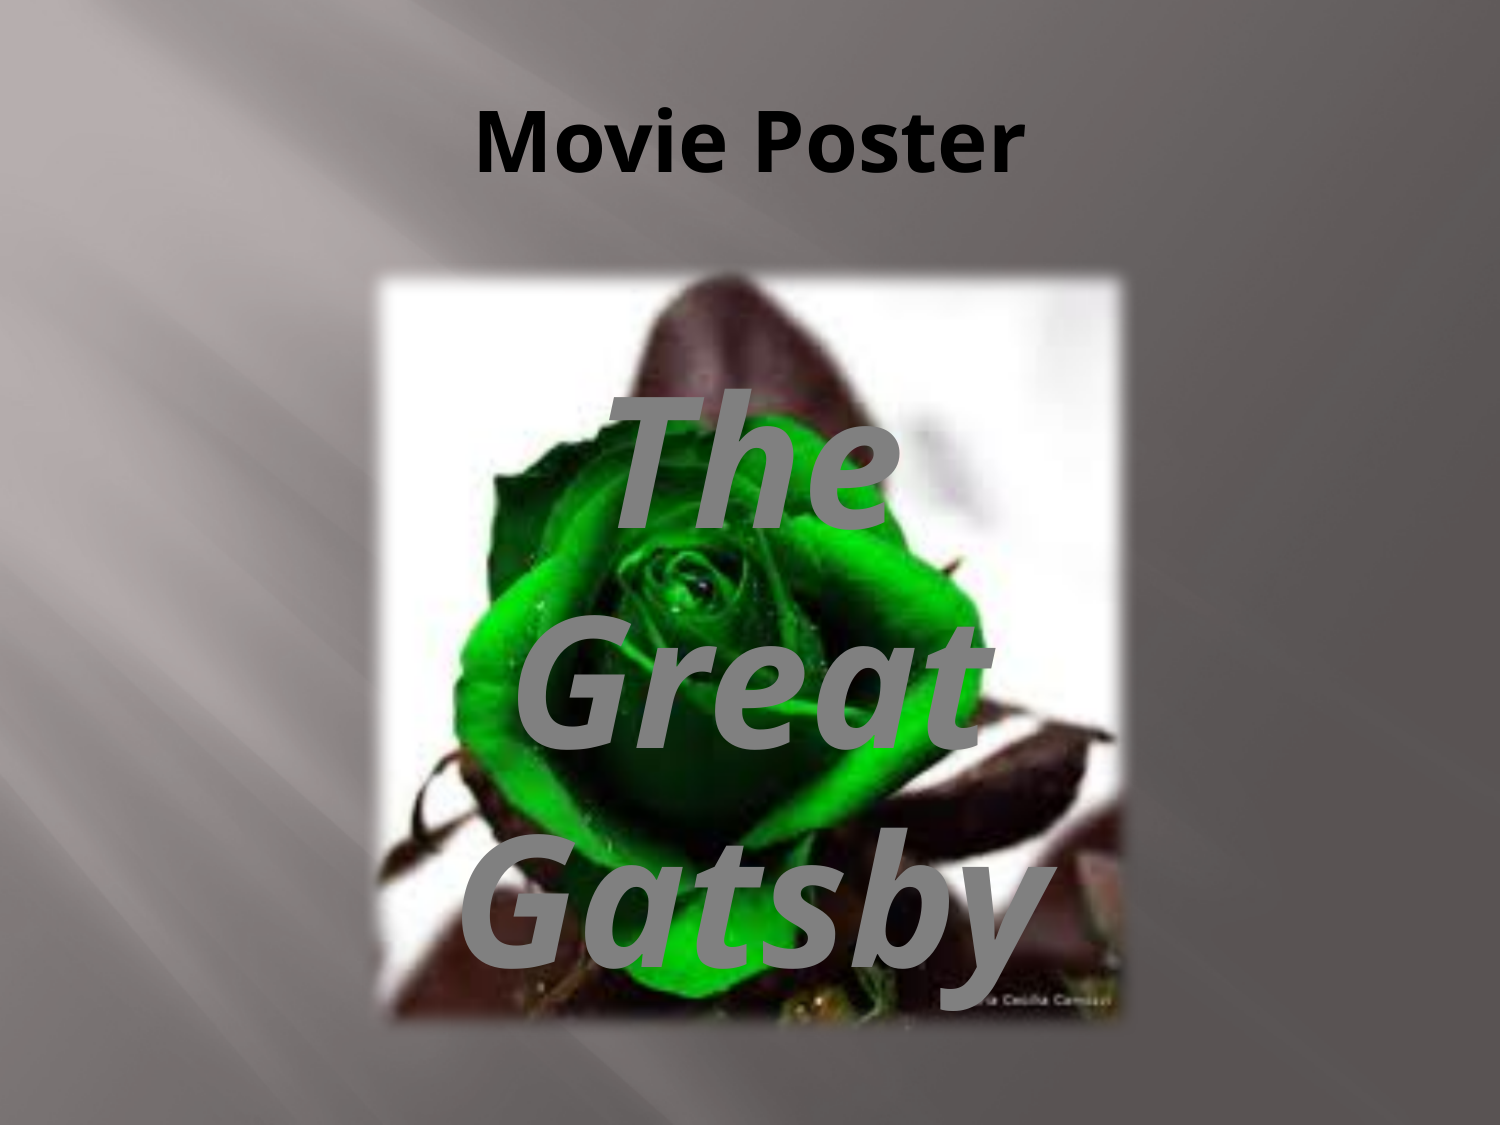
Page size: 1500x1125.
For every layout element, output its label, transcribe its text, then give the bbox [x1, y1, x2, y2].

picture [362, 261, 1138, 1037]
title Movie Poster [75, 45, 1425, 233]
